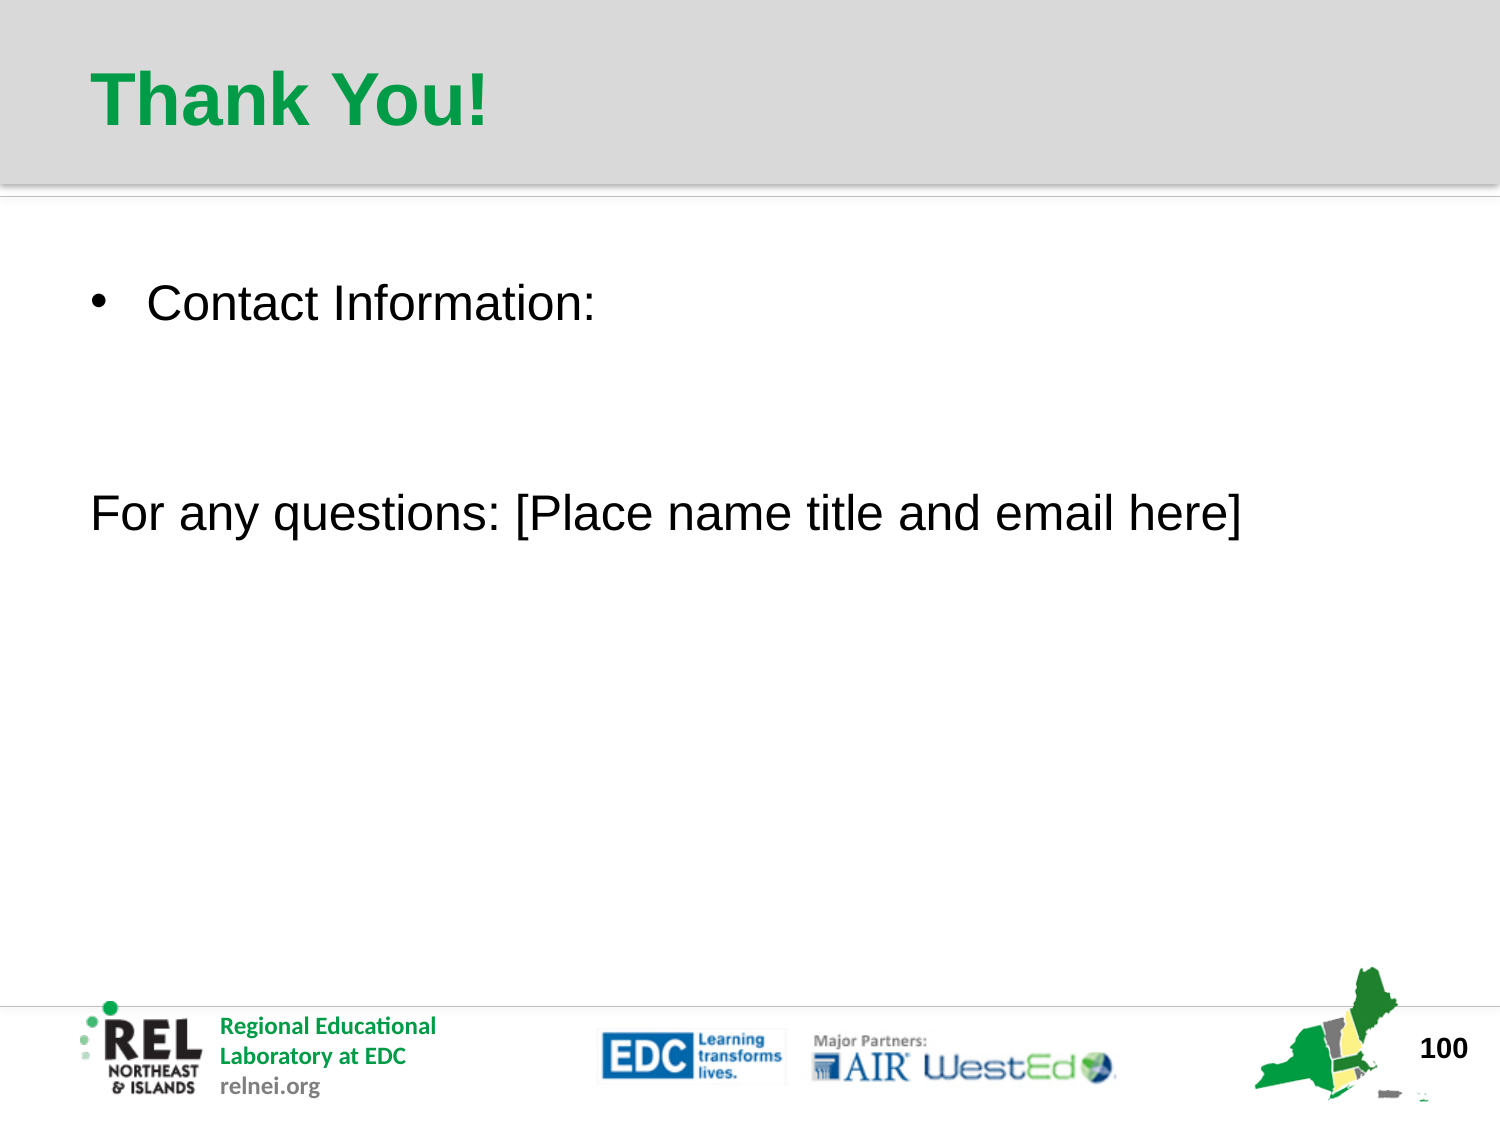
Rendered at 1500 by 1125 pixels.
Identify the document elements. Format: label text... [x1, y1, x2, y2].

title Thank You! [75, 25, 1425, 165]
list Contact Information: For any questions: [Place name title and email here] [75, 262, 1425, 982]
picture [1245, 964, 1442, 1103]
picture [80, 1001, 227, 1108]
slide_number 100 [1392, 1017, 1484, 1077]
picture [594, 1028, 1138, 1091]
